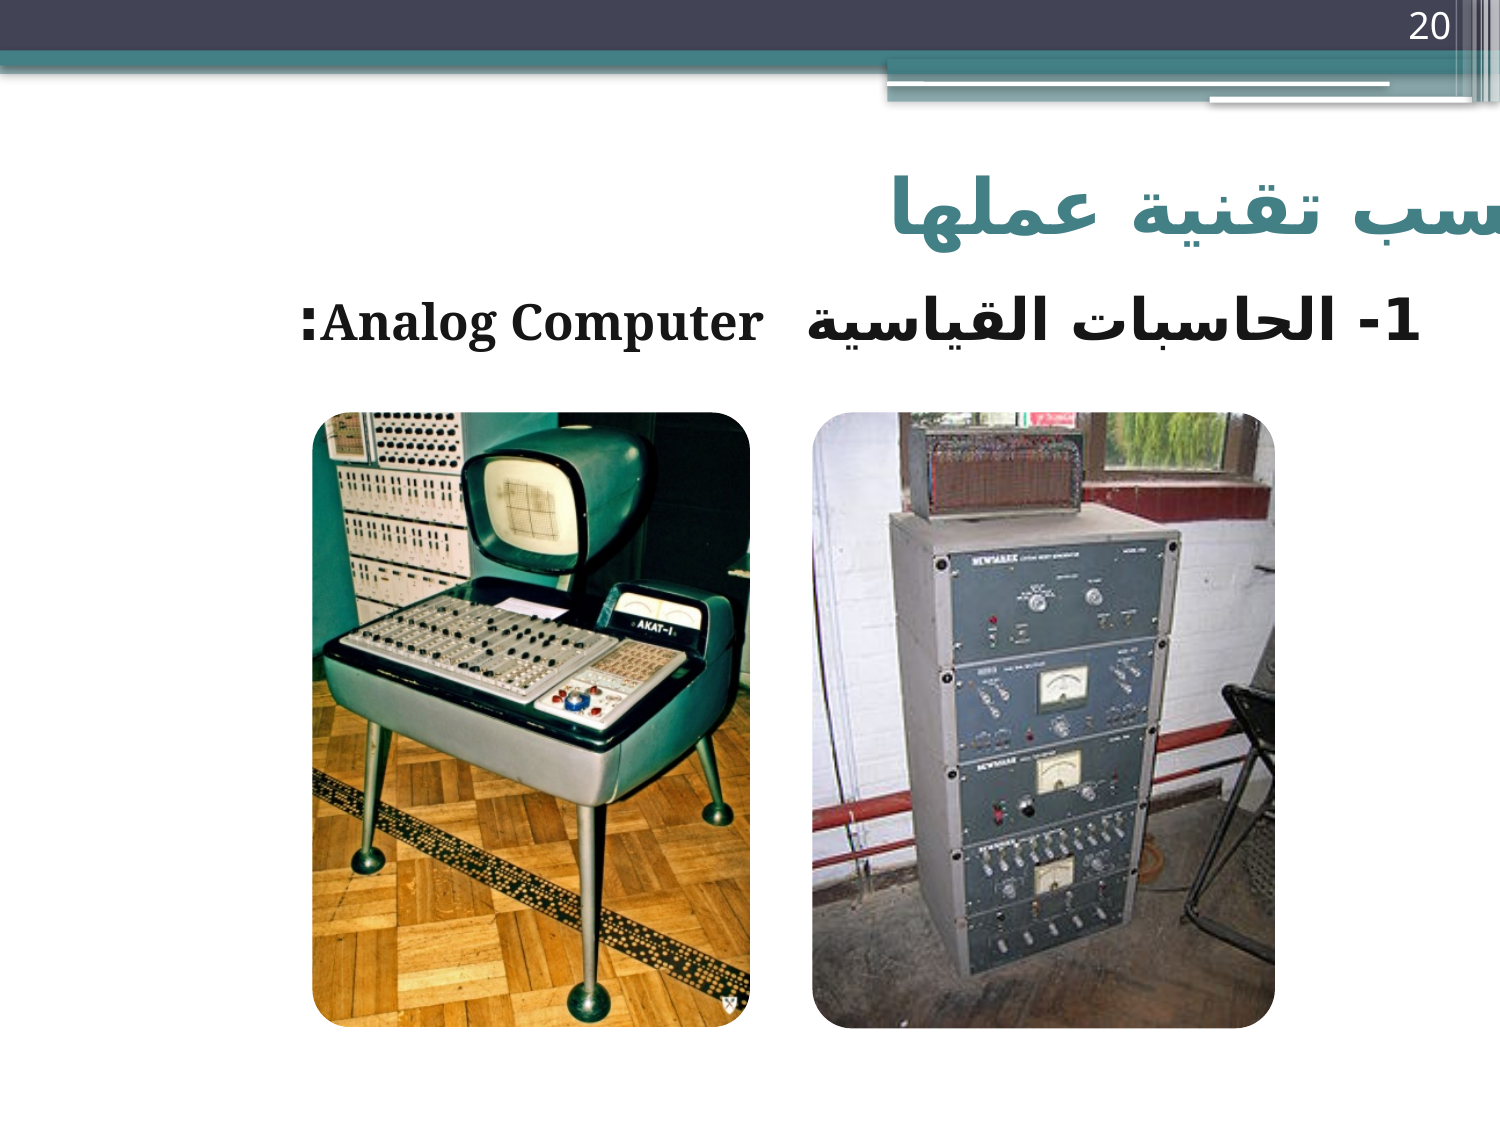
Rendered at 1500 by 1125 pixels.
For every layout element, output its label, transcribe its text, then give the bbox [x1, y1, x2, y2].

picture [812, 412, 1276, 1029]
slide_number 20 [1341, 0, 1466, 61]
text_box حسب تقنية عملها [873, 149, 1500, 258]
text_box 1- الحاسبات القياسية Analog Computer: [105, 275, 1438, 490]
picture [312, 412, 751, 1028]
